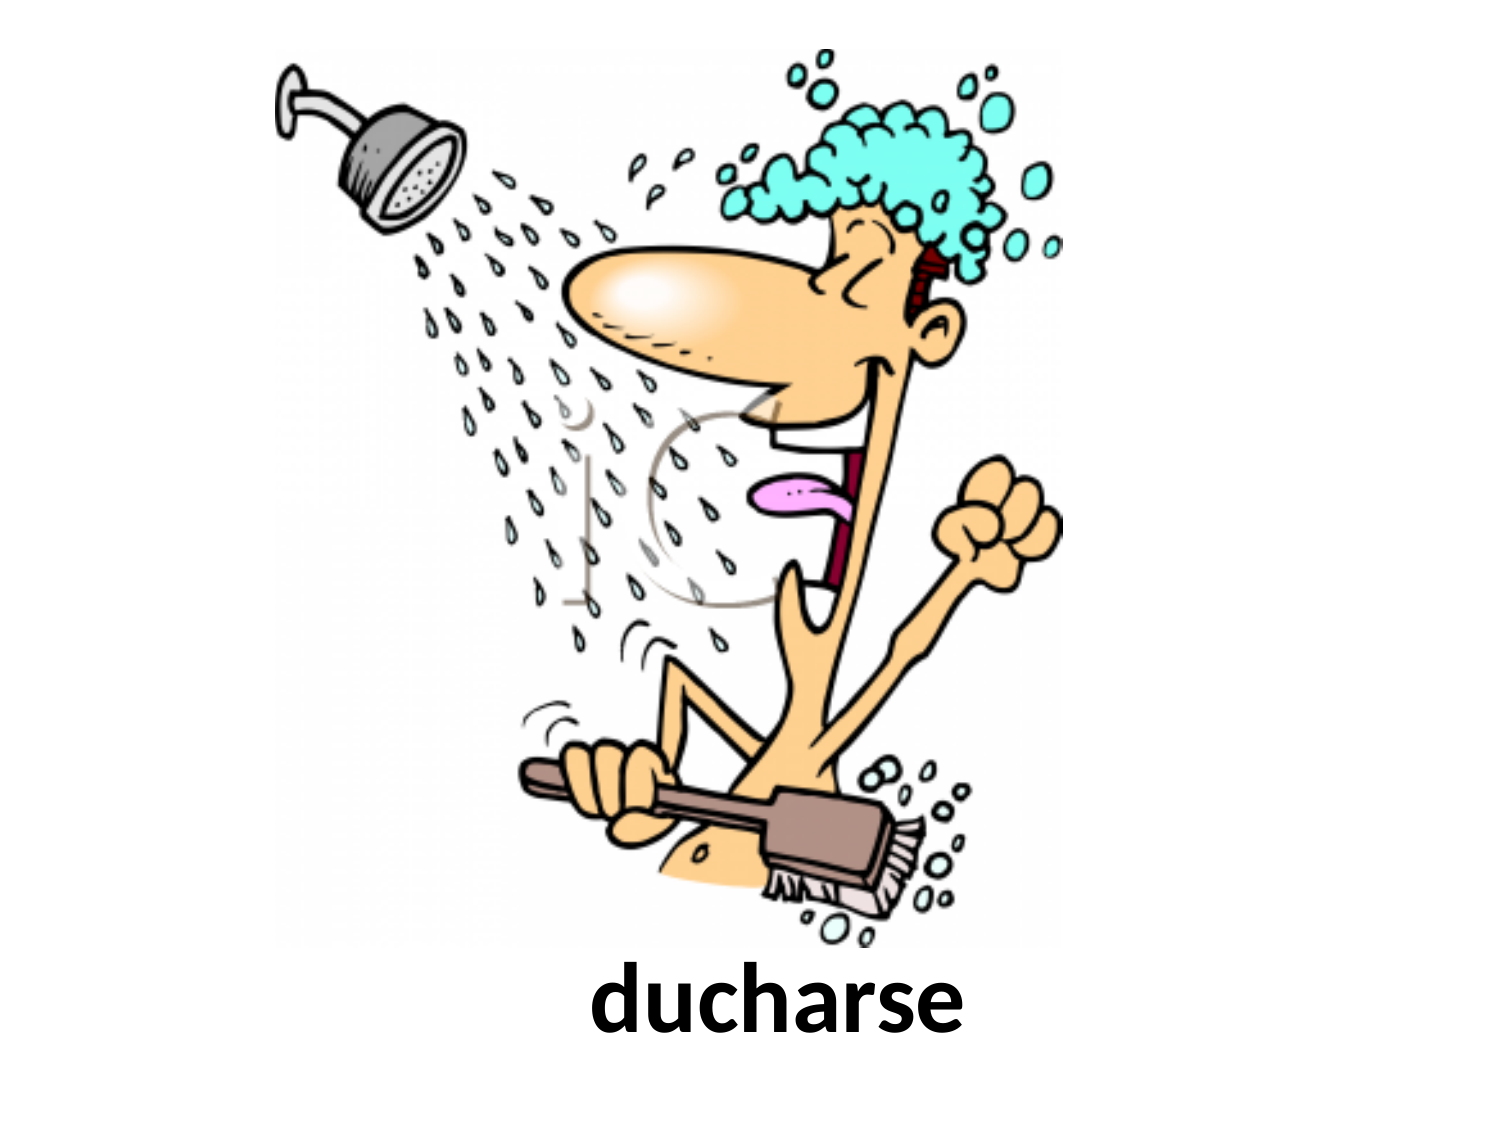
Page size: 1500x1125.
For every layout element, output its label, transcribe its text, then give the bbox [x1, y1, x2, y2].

text_box ducharse [574, 956, 1025, 1060]
picture [274, 49, 1063, 949]
